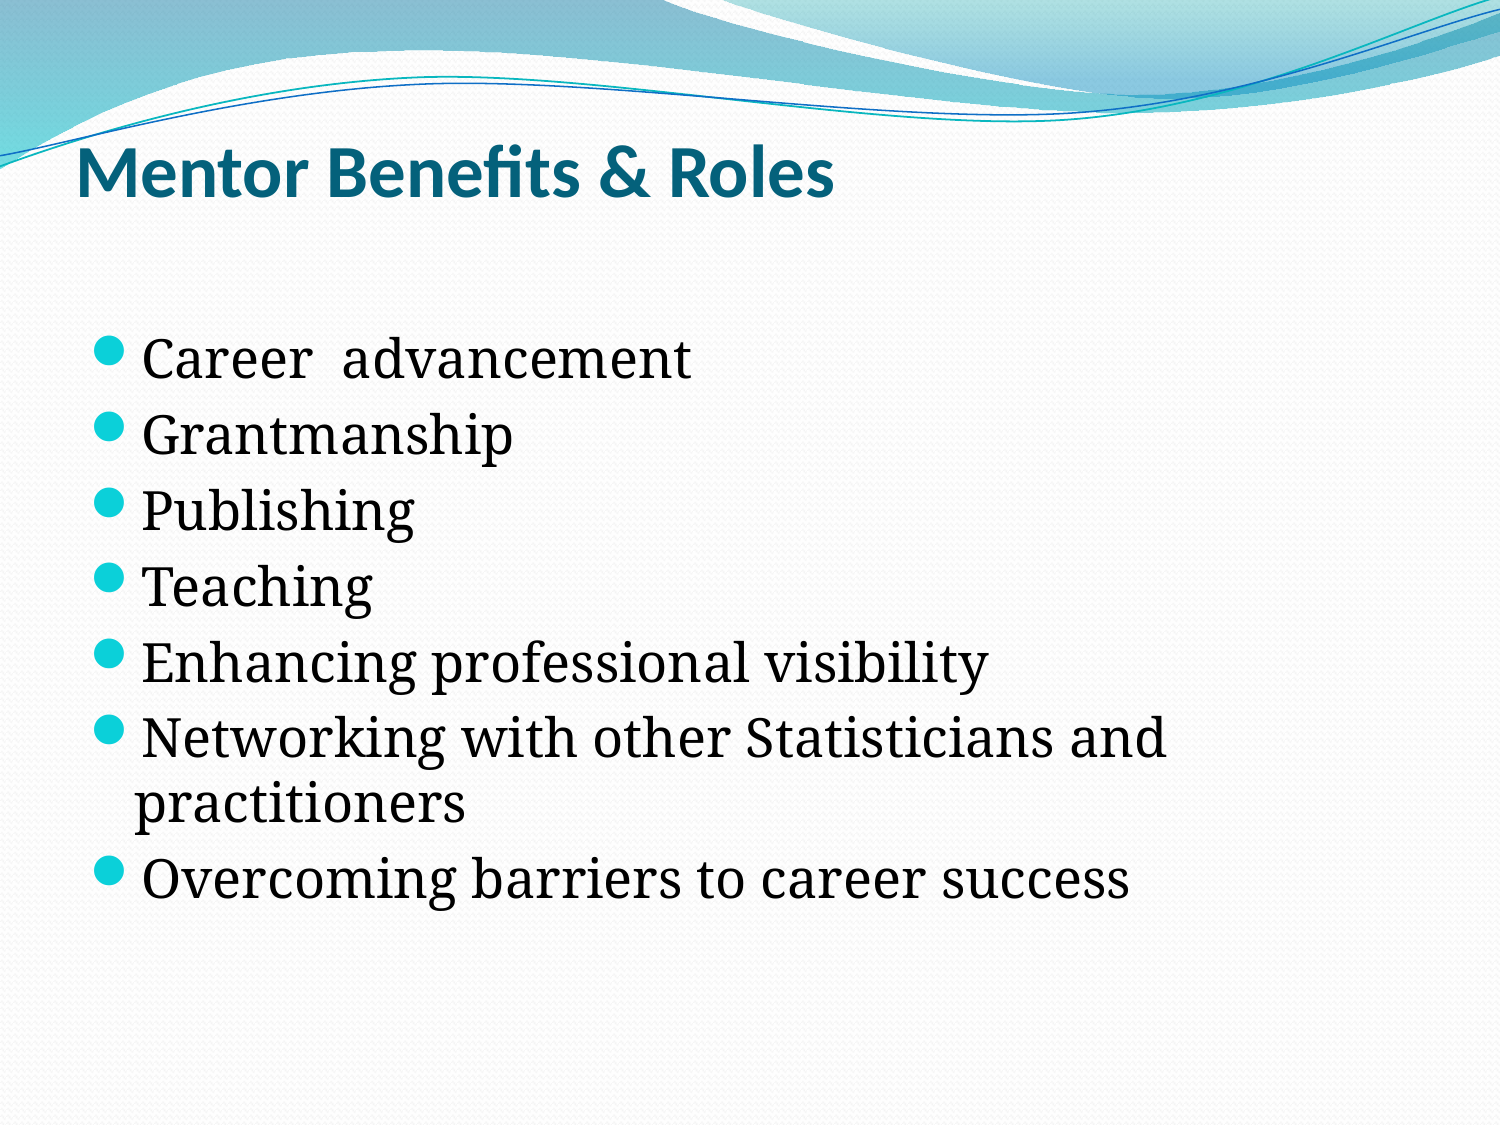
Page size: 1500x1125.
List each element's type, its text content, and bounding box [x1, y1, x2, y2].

list Career advancement Grantmanship Publishing Teaching Enhancing professional visibility Networking with other Statisticians and practitioners Overcoming barriers to career success [75, 317, 1425, 1038]
title Mentor Benefits & Roles [75, 115, 1425, 303]
